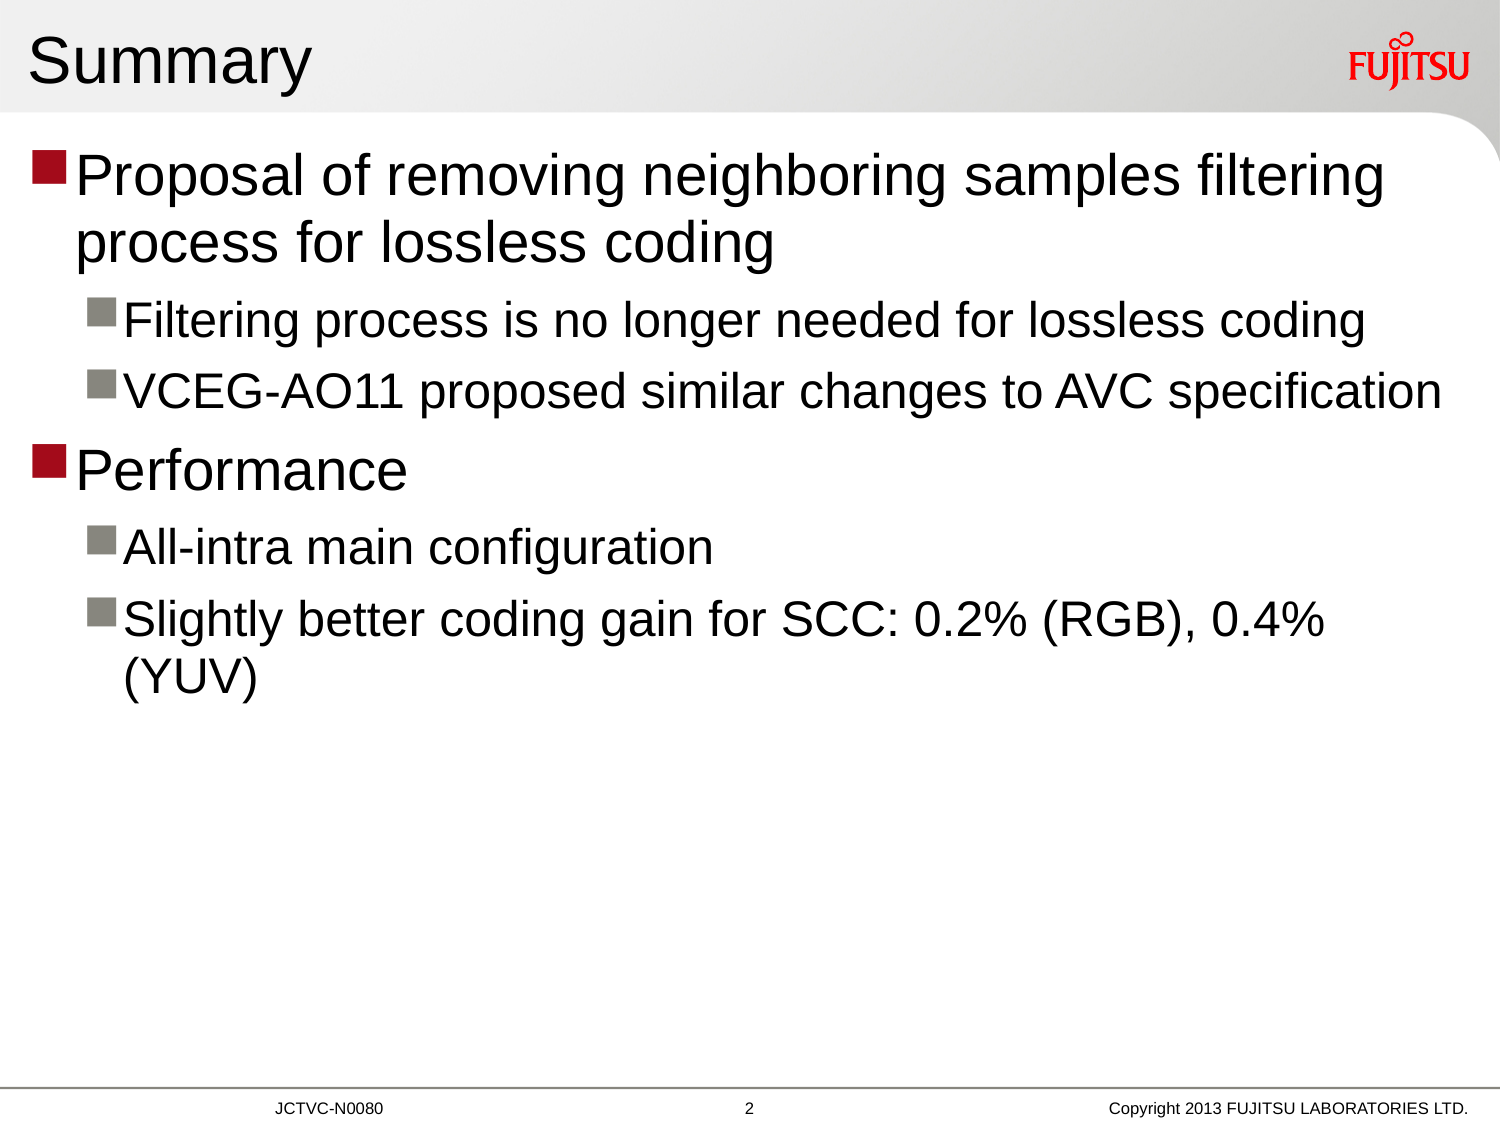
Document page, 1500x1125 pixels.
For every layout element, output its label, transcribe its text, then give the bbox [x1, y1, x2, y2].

slide_number 1 [705, 1091, 794, 1125]
picture [0, 0, 1500, 176]
footer Copyright 2013 FUJITSU LABORATORIES LTD. [809, 1091, 1470, 1125]
title Summary [27, 0, 1317, 114]
list Proposal of removing neighboring samples filtering process for lossless coding Filtering process is no longer needed for lossless coding VCEG-AO11 proposed similar changes to AVC specification Performance All-intra main configuration Slightly better coding gain for SCC: 0.2% (RGB), 0.4% (YUV) [27, 142, 1469, 1061]
